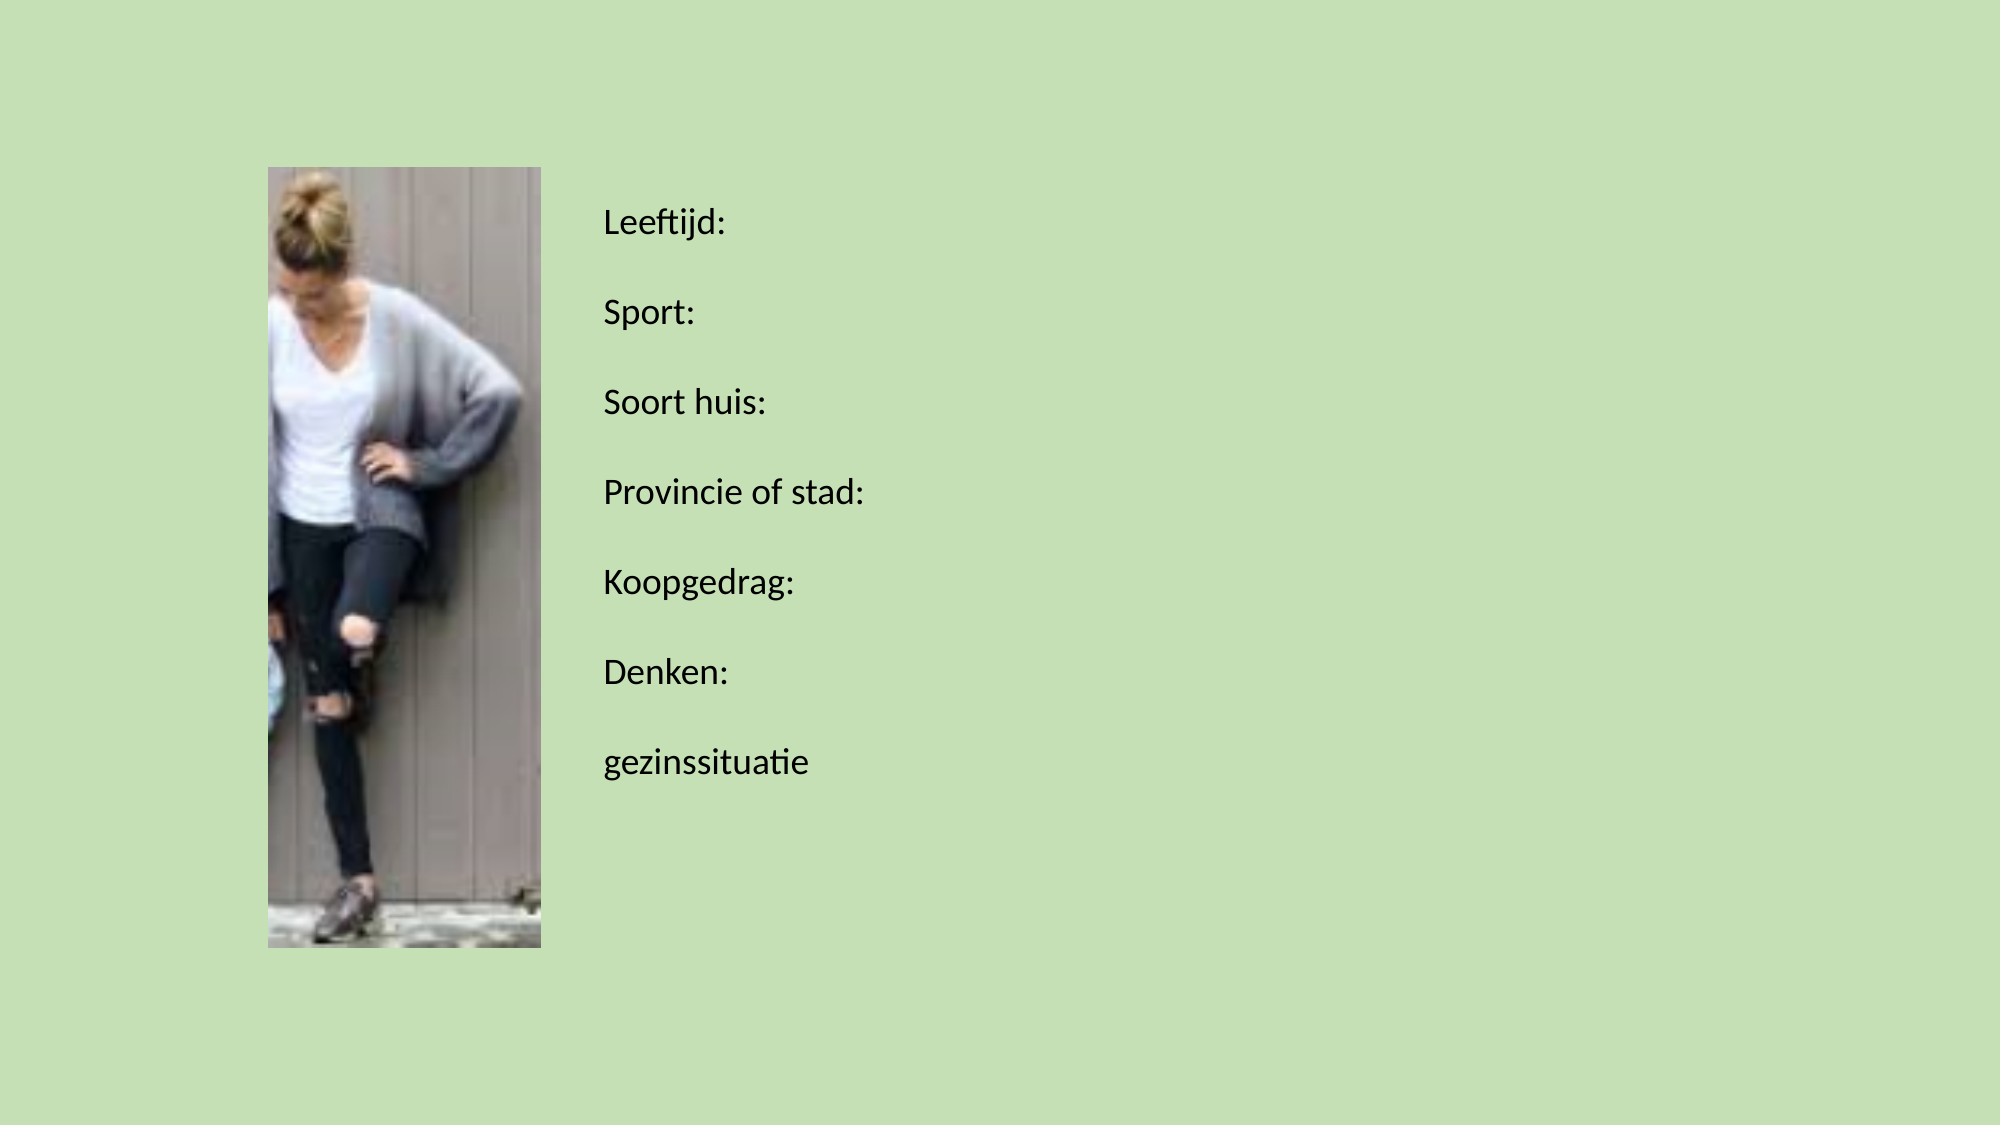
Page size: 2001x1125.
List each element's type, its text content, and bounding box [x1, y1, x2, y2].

text_box Leeftijd: Sport: Soort huis: Provincie of stad: Koopgedrag: Denken: gezinssituatie [588, 189, 1589, 790]
picture [268, 167, 541, 948]
